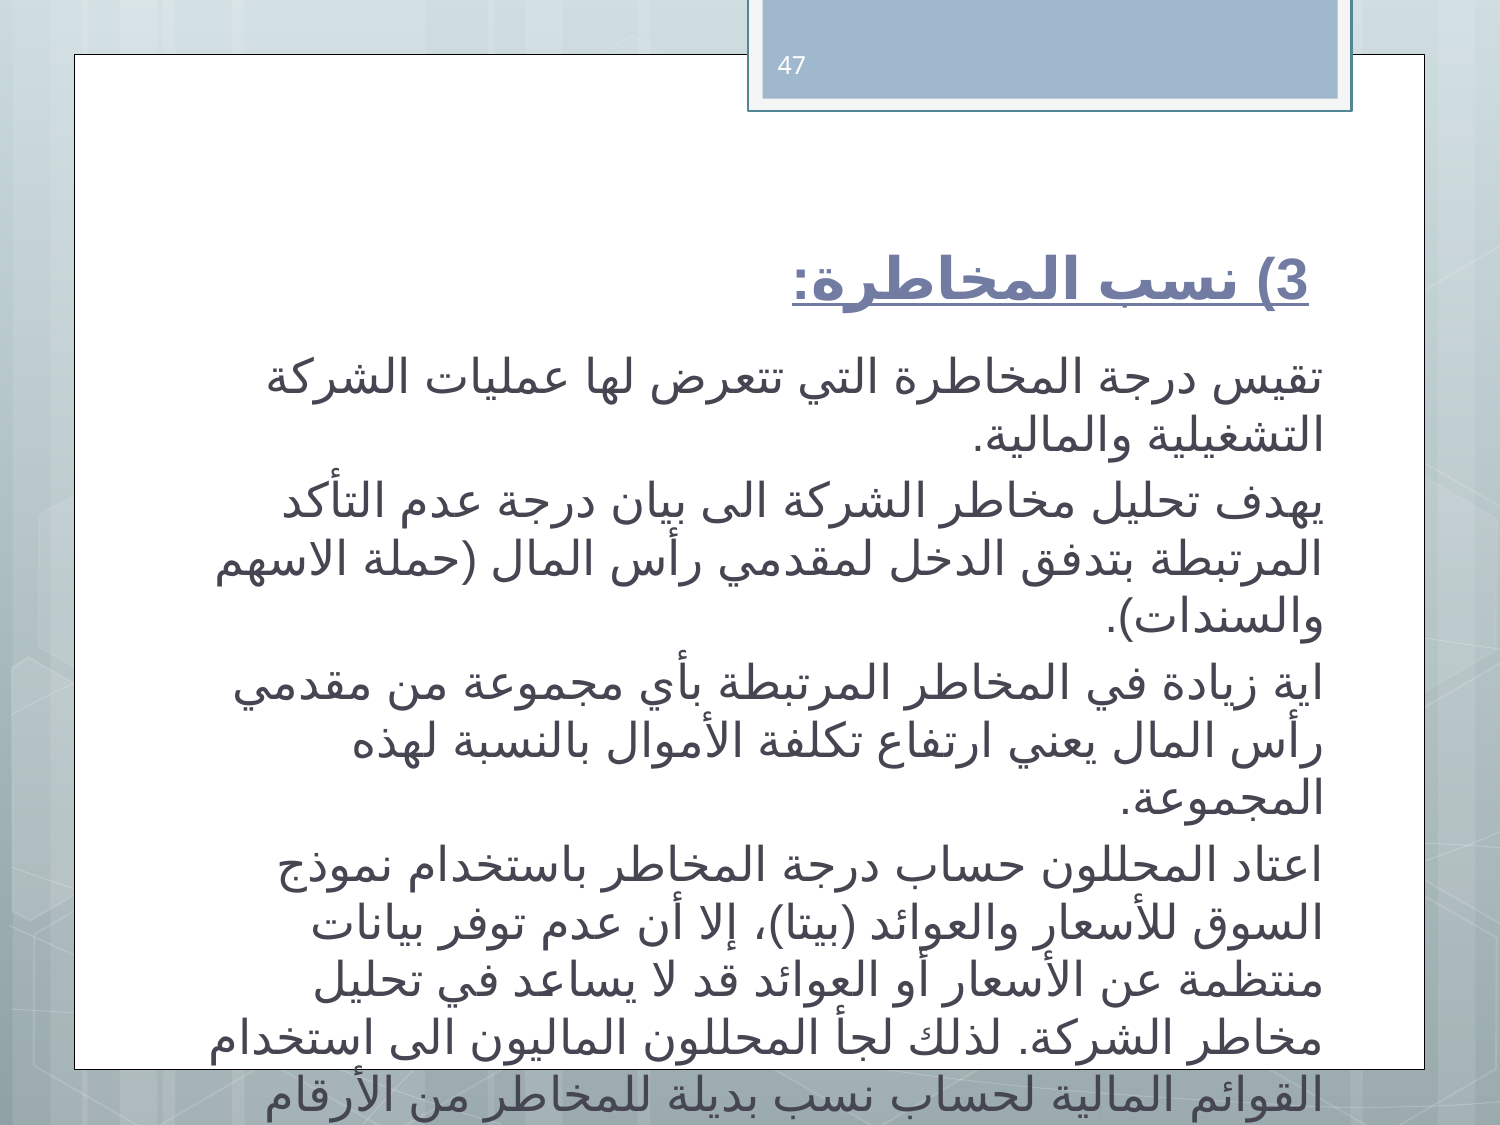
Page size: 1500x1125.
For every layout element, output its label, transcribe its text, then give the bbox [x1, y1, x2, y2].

list تقيس درجة المخاطرة التي تتعرض لها عمليات الشركة التشغيلية والمالية. يهدف تحليل مخاطر الشركة الى بيان درجة عدم التأكد المرتبطة بتدفق الدخل لمقدمي رأس المال (حملة الاسهم والسندات). اية زيادة في المخاطر المرتبطة بأي مجموعة من مقدمي رأس المال يعني ارتفاع تكلفة الأموال بالنسبة لهذه المجموعة. اعتاد المحللون حساب درجة المخاطر باستخدام نموذج السوق للأسعار والعوائد (بيتا)، إلا أن عدم توفر بيانات منتظمة عن الأسعار أو العوائد قد لا يساعد في تحليل مخاطر الشركة. لذلك لجأ المحللون الماليون الى استخدام القوائم المالية لحساب نسب بديلة للمخاطر من الأرقام المحاسبية المنشورة. [152, 338, 1353, 929]
title 3) نسب المخاطرة: [171, 196, 1324, 319]
slide_number 47 [762, 36, 982, 97]
